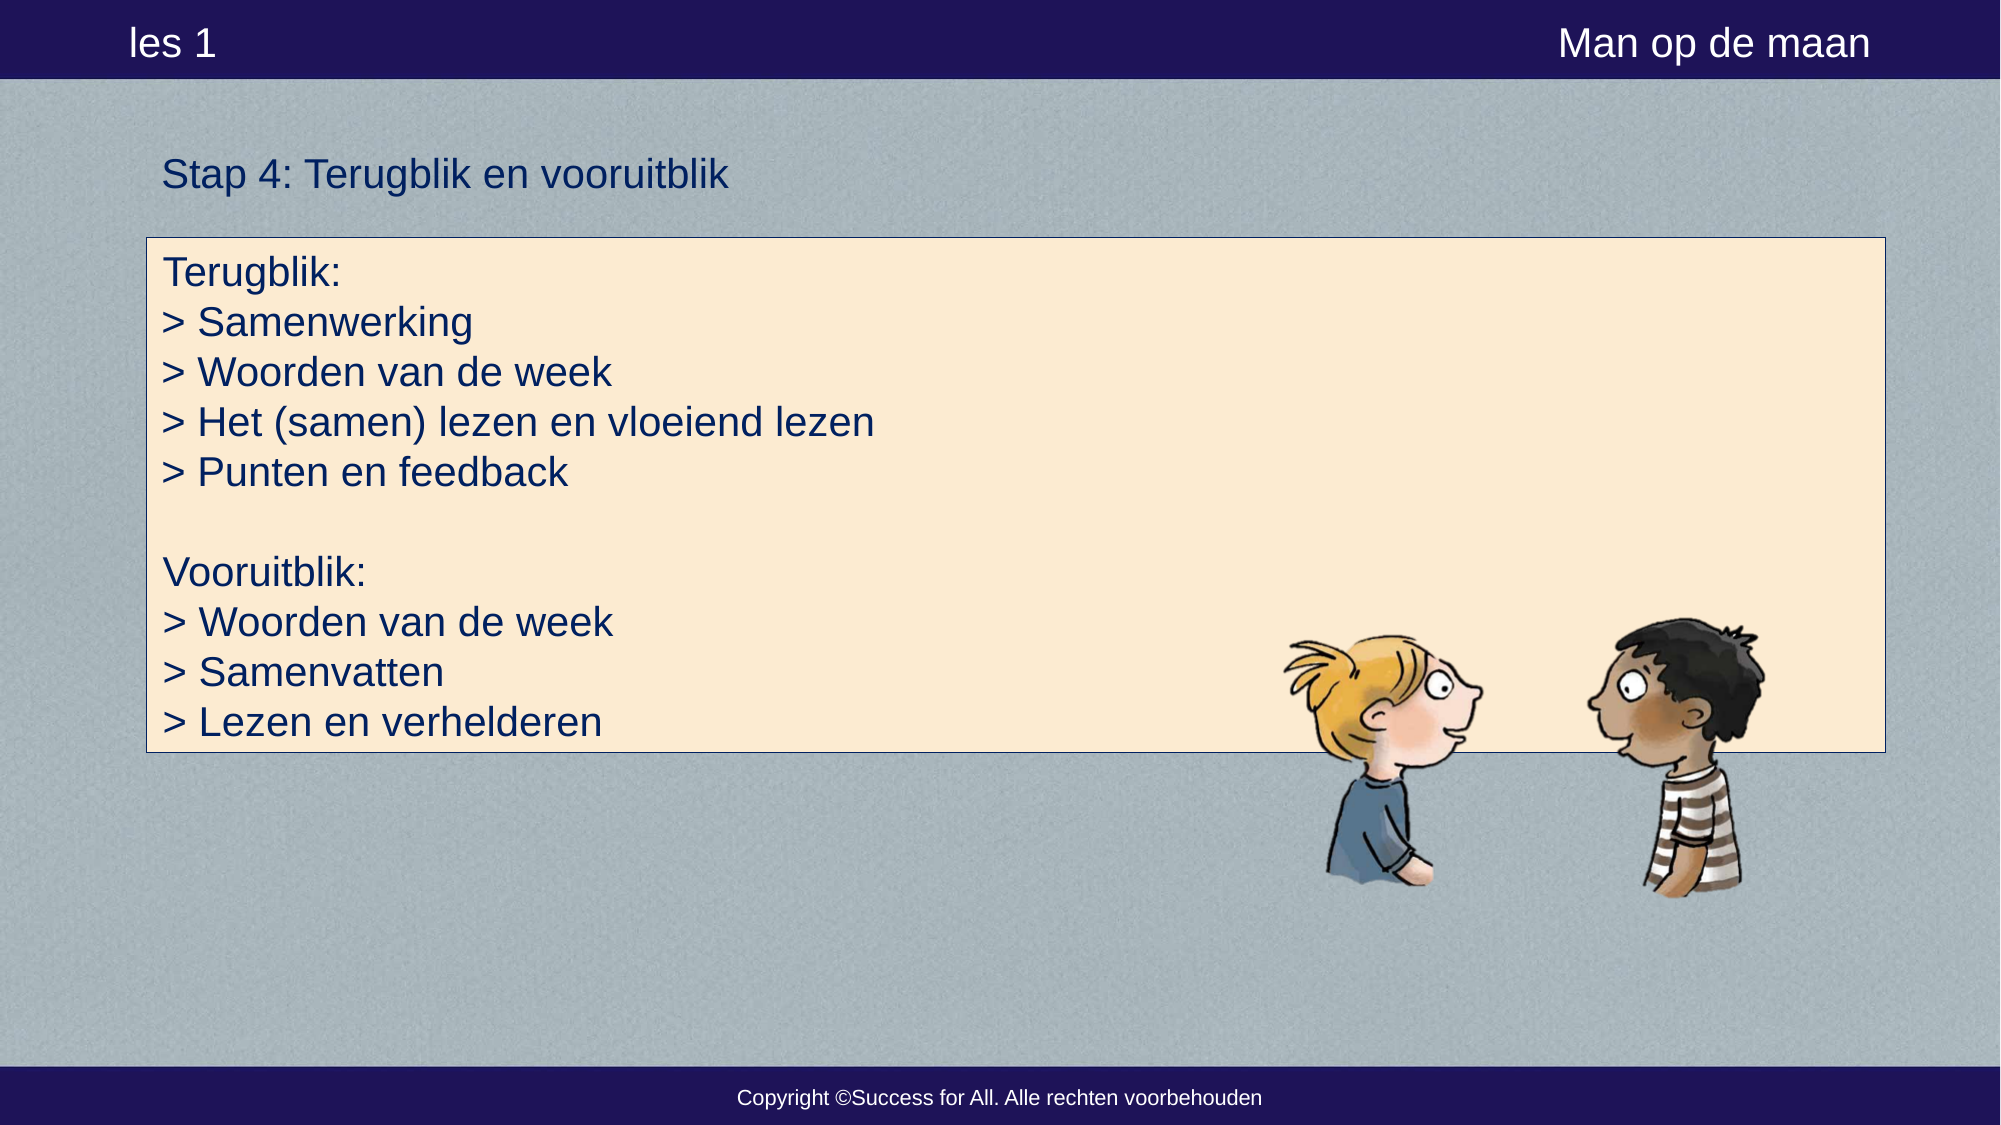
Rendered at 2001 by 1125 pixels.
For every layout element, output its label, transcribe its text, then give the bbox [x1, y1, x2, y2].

text_box Man op de maan [999, 8, 1886, 73]
text_box Copyright ©Success for All. Alle rechten voorbehouden [0, 1076, 2000, 1125]
text_box Terugblik: > Samenwerking > Woorden van de week > Het (samen) lezen en vloeiend lezen > Punten en feedback Vooruitblik: > Woorden van de week > Samenvatten > Lezen en verhelderen [146, 237, 1886, 753]
text_box Stap 4: Terugblik en vooruitblik [146, 139, 939, 205]
picture [0, 0, 2001, 1125]
text_box les 1 [114, 8, 354, 73]
